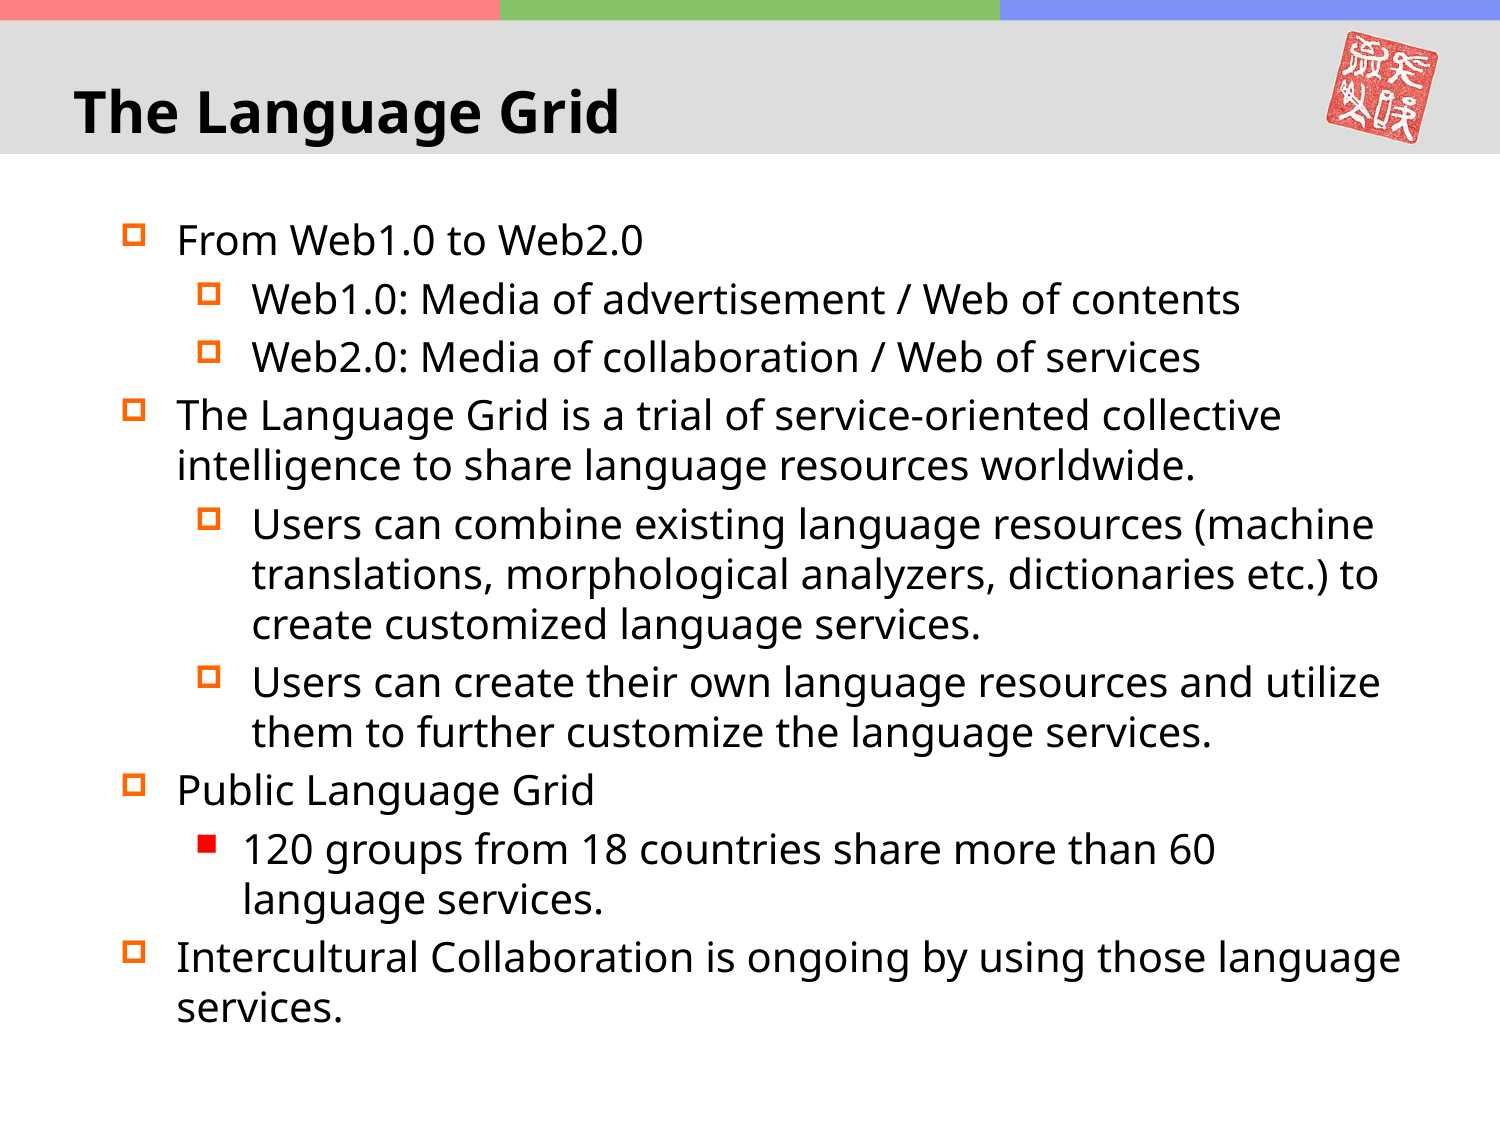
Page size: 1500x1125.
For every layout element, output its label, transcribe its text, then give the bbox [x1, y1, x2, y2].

picture [1341, 27, 1443, 148]
text_box From Web1.0 to Web2.0 Web1.0: Media of advertisement / Web of contents Web2.0: Media of collaboration / Web of services The Language Grid is a trial of service-oriented collective intelligence to share language resources worldwide. Users can combine existing language resources (machine translations, morphological analyzers, dictionaries etc.) to create customized language services. Users can create their own language resources and utilize them to further customize the language services. Public Language Grid 120 groups from 18 countries share more than 60 language services. Intercultural Collaboration is ongoing by using those language services. [105, 206, 1418, 950]
title The Language Grid [58, 48, 1409, 153]
